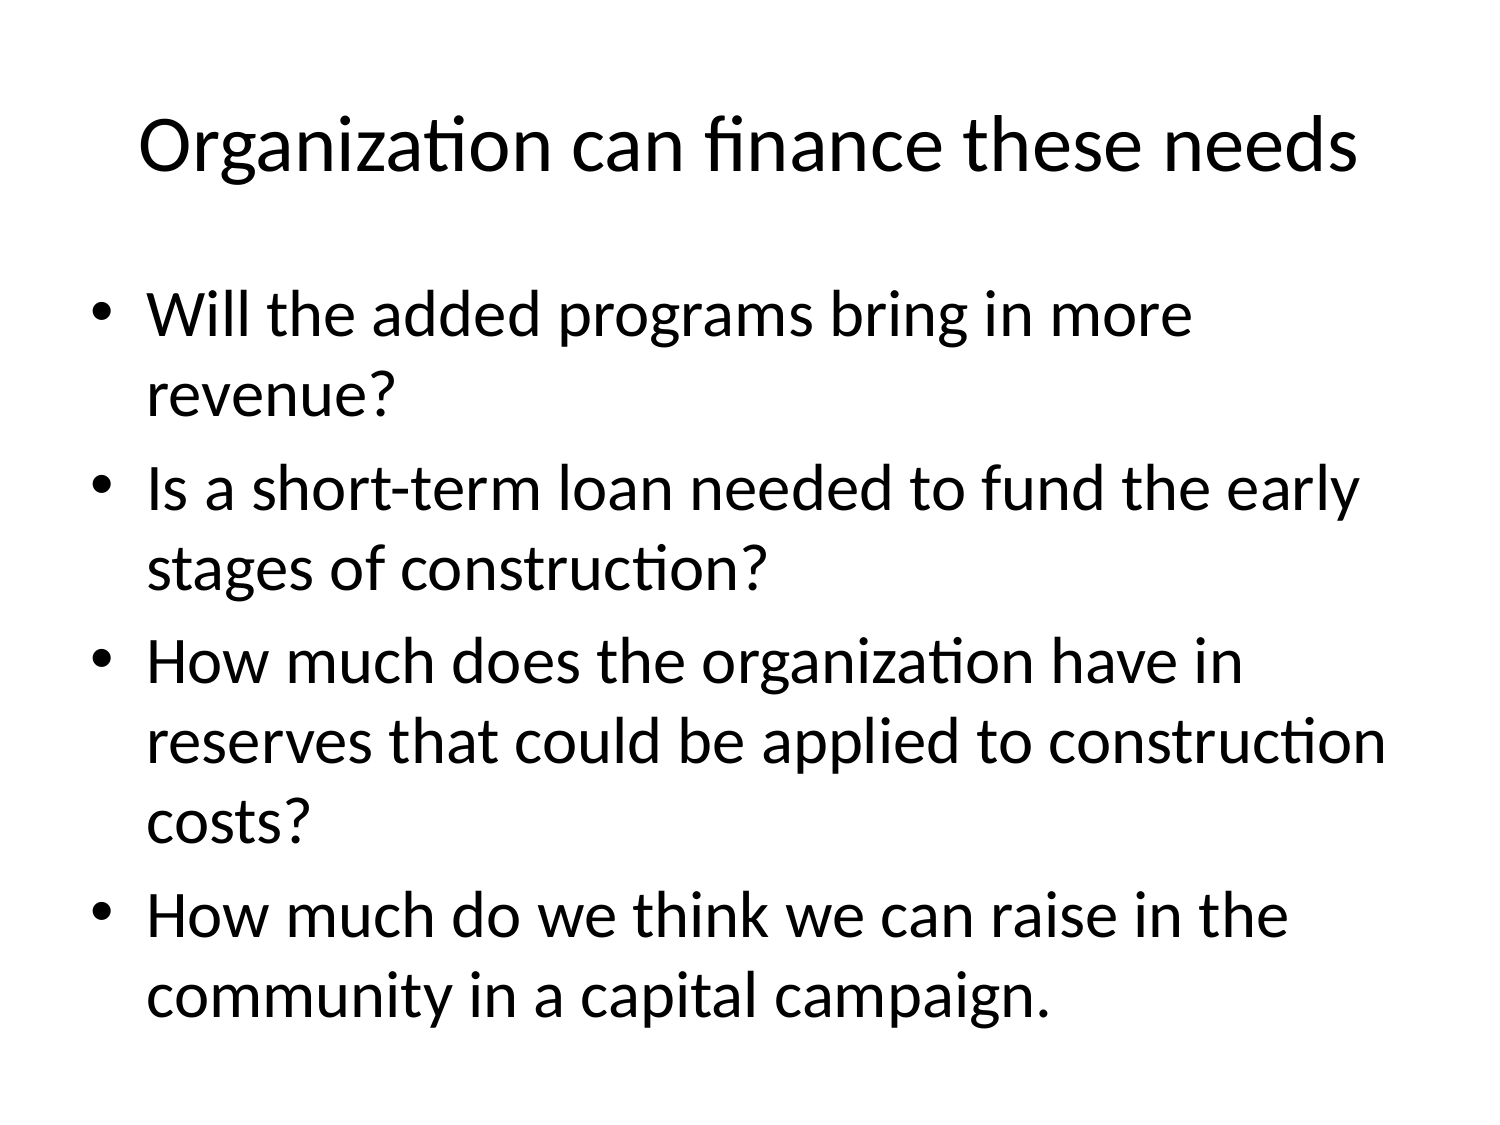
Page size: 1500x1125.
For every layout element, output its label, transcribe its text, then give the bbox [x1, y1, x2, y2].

list Will the added programs bring in more revenue? Is a short-term loan needed to fund the early stages of construction? How much does the organization have in reserves that could be applied to construction costs? How much do we think we can raise in the community in a capital campaign. [75, 262, 1425, 1063]
title Organization can finance these needs [75, 45, 1425, 233]
